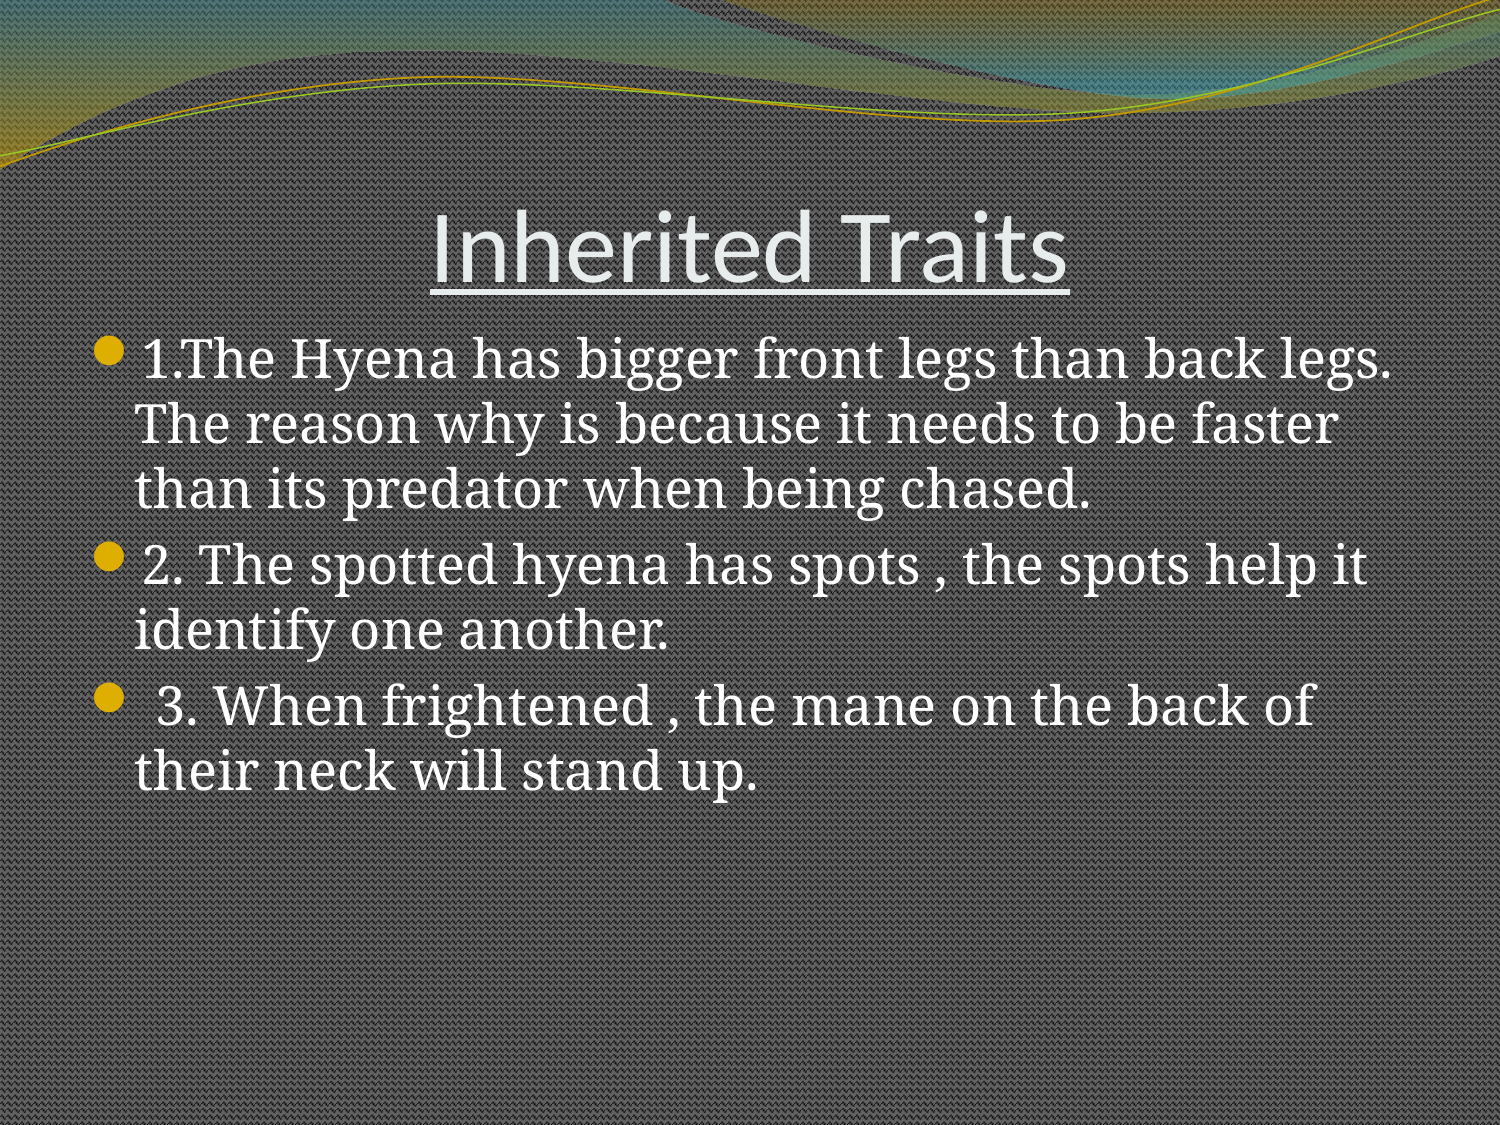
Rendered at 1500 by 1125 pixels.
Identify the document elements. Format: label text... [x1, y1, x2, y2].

list 1.The Hyena has bigger front legs than back legs. The reason why is because it needs to be faster than its predator when being chased. 2. The spotted hyena has spots , the spots help it identify one another. 3. When frightened , the mane on the back of their neck will stand up. [75, 317, 1425, 1038]
title Inherited Traits [75, 115, 1425, 303]
